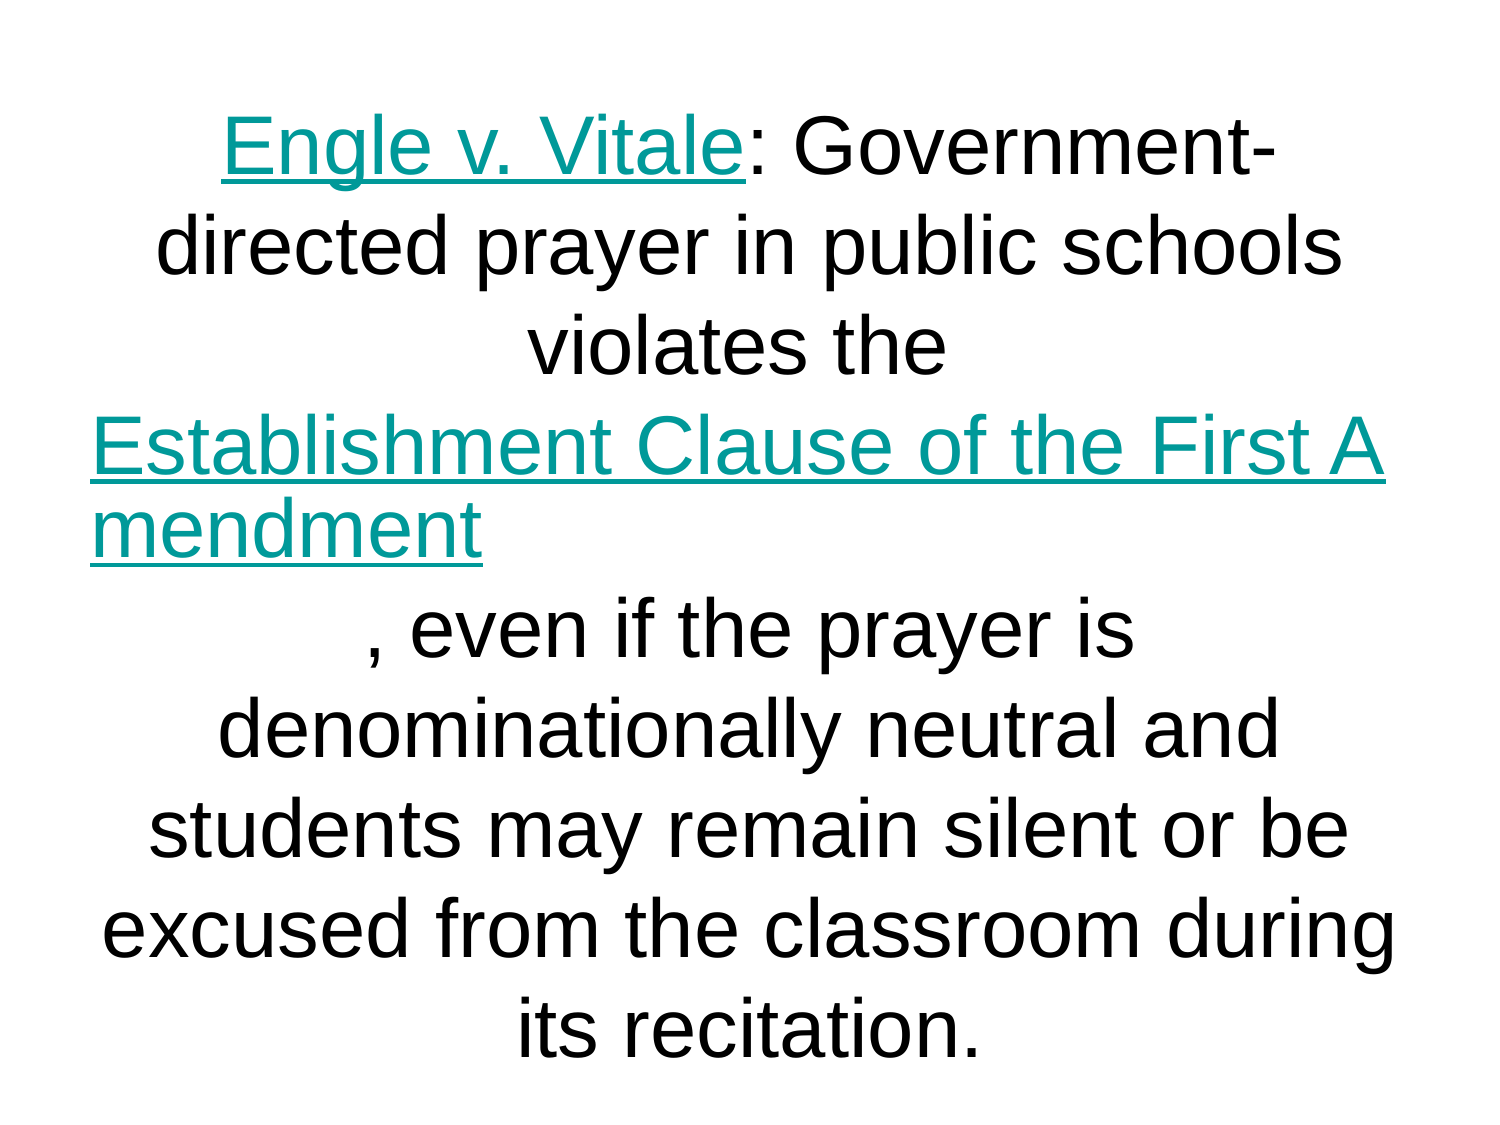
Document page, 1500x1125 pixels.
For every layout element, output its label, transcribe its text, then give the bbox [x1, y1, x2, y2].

title Engle v. Vitale: Government-directed prayer in public schools violates the Establishment Clause of the First Amendment, even if the prayer is denominationally neutral and students may remain silent or be excused from the classroom during its recitation. [74, 44, 1426, 1038]
